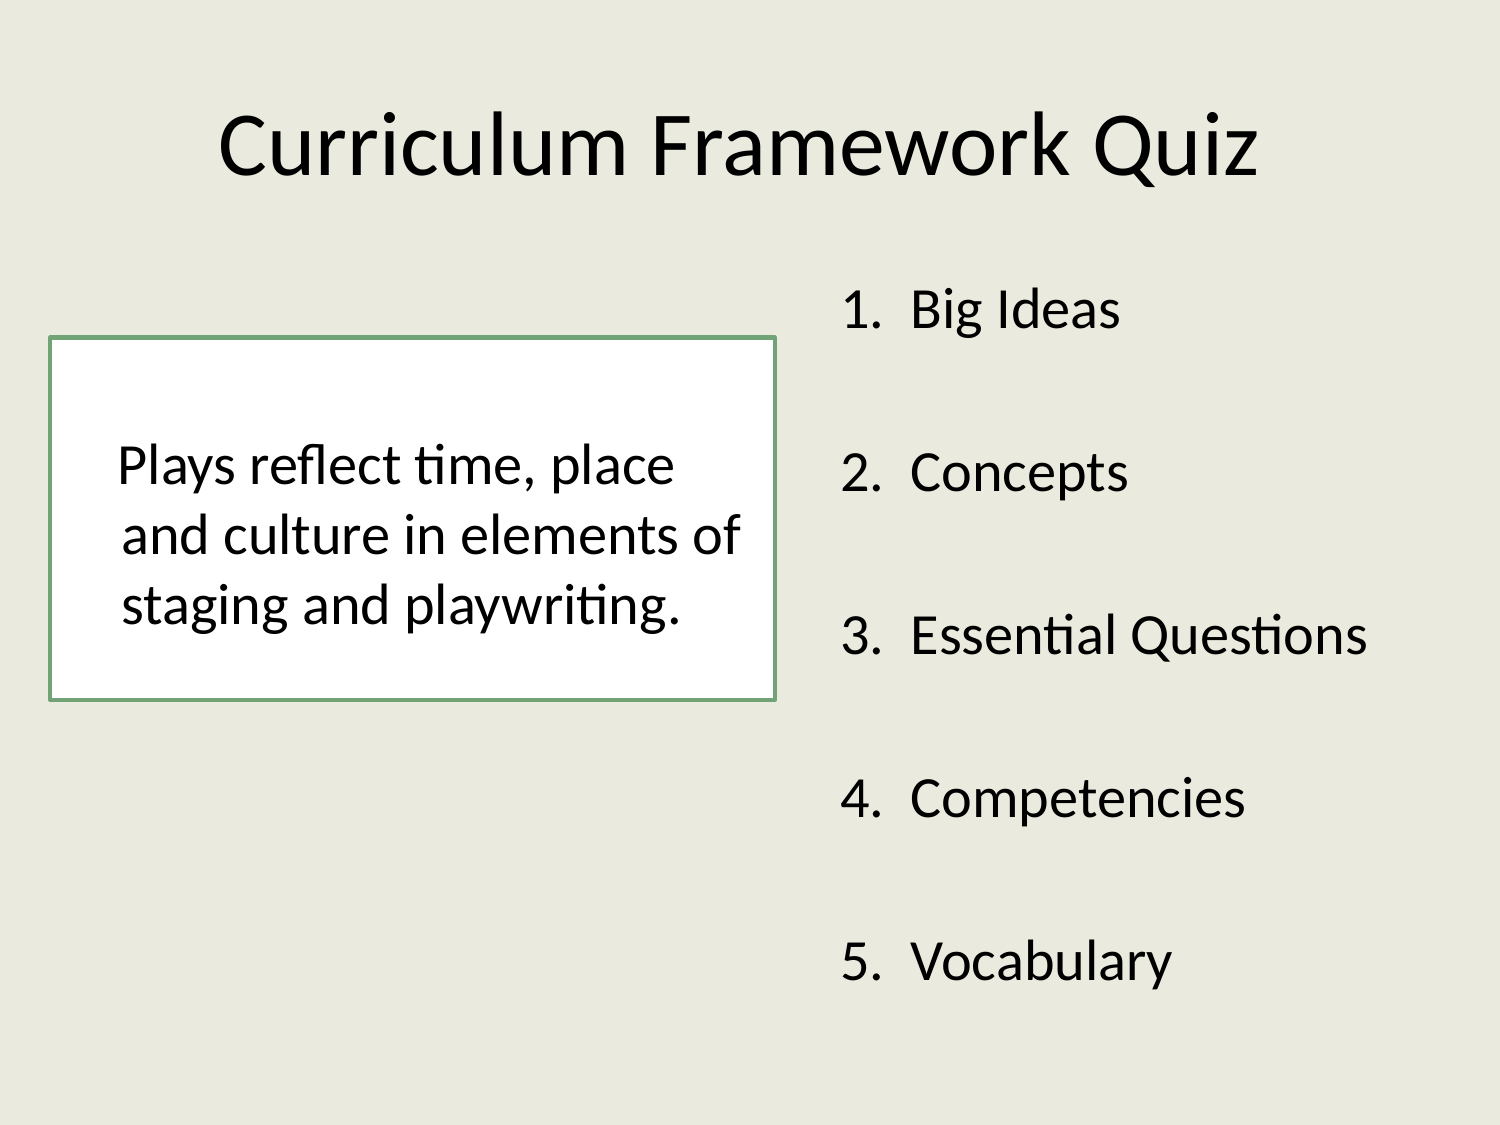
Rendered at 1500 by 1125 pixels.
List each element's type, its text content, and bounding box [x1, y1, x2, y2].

list Plays reflect time, place and culture in elements of staging and playwriting. [48, 335, 777, 702]
title Curriculum Framework Quiz [75, 45, 1425, 233]
list 1. Big Ideas 2. Concepts 3. Essential Questions 4. Competencies 5. Vocabulary [825, 262, 1425, 1005]
